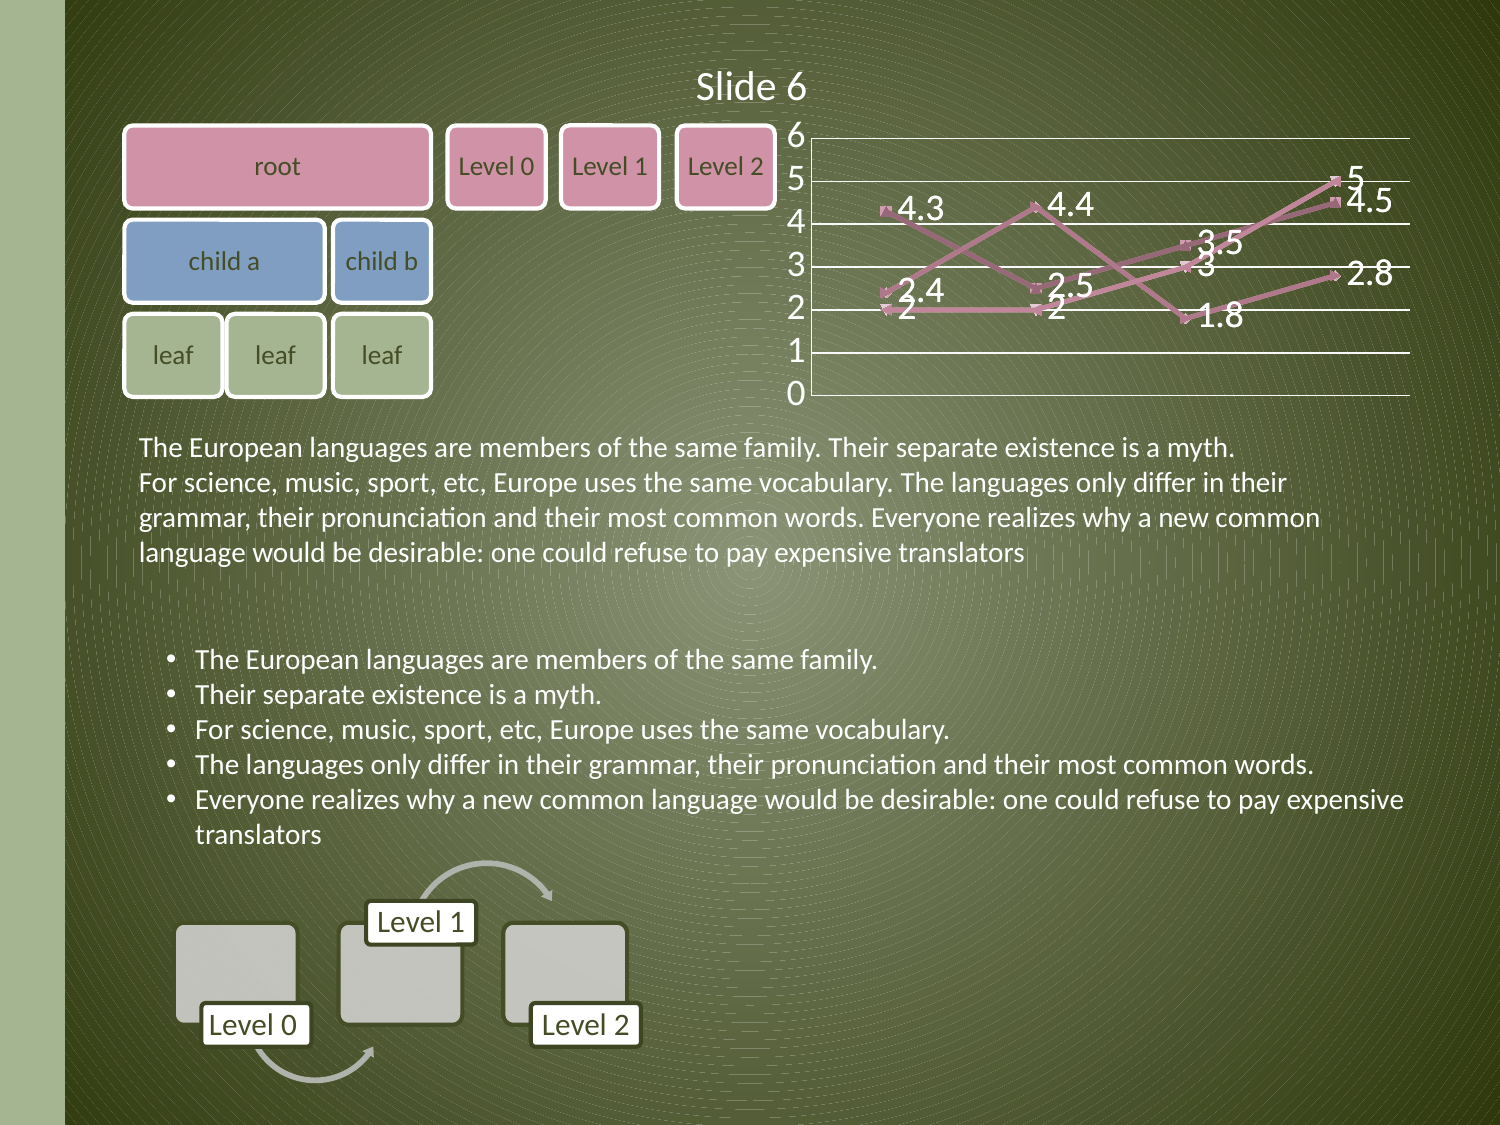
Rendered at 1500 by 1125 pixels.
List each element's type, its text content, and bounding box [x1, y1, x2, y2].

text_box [135, 869, 680, 1079]
text_box The European languages are members of the same family. Their separate existence is a myth. For science, music, sport, etc, Europe uses the same vocabulary. The languages only differ in their grammar, their pronunciation and their most common words. Everyone realizes why a new common language would be desirable: one could refuse to pay expensive translators [135, 633, 1435, 903]
title Slide 6 [76, 42, 1427, 126]
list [123, 125, 768, 398]
text_box The European languages are members of the same family. Their separate existence is a myth. For science, music, sport, etc, Europe uses the same vocabulary. The languages only differ in their grammar, their pronunciation and their most common words. Everyone realizes why a new common language would be desirable: one could refuse to pay expensive translators [123, 420, 1400, 621]
chart [773, 113, 1424, 421]
